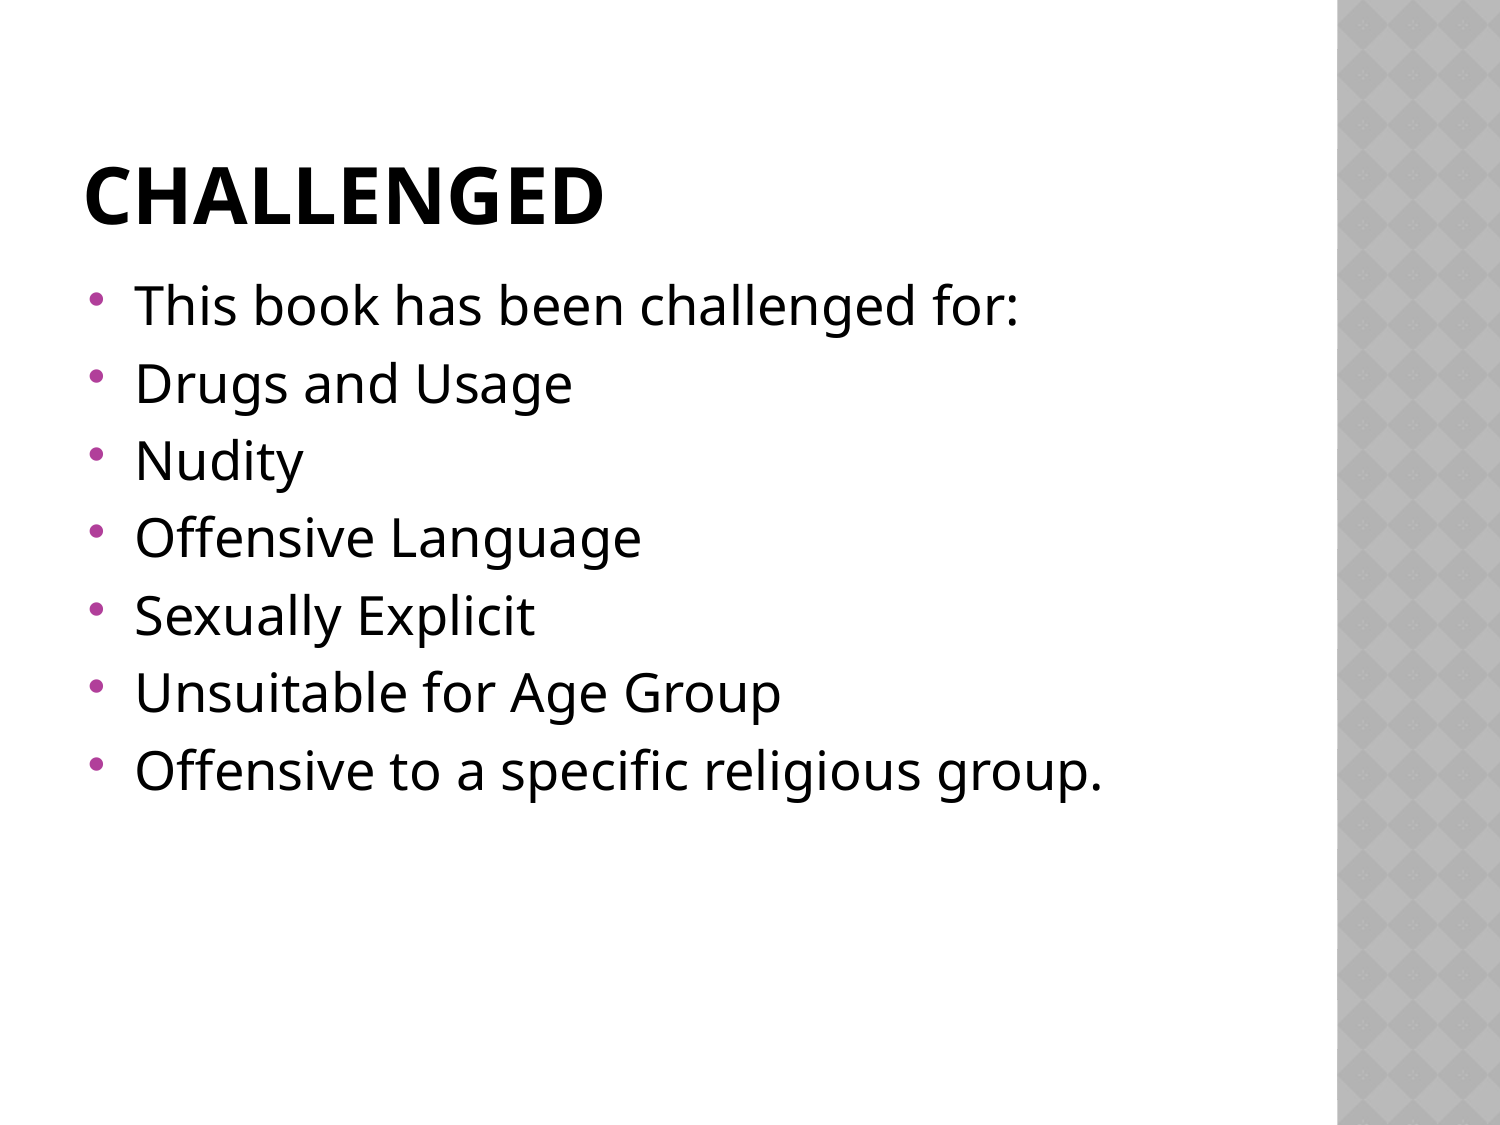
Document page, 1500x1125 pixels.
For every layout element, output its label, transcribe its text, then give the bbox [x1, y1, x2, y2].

list This book has been challenged for: Drugs and Usage Nudity Offensive Language Sexually Explicit Unsuitable for Age Group Offensive to a specific religious group. [75, 264, 1263, 1059]
title Challenged [75, 52, 1263, 240]
